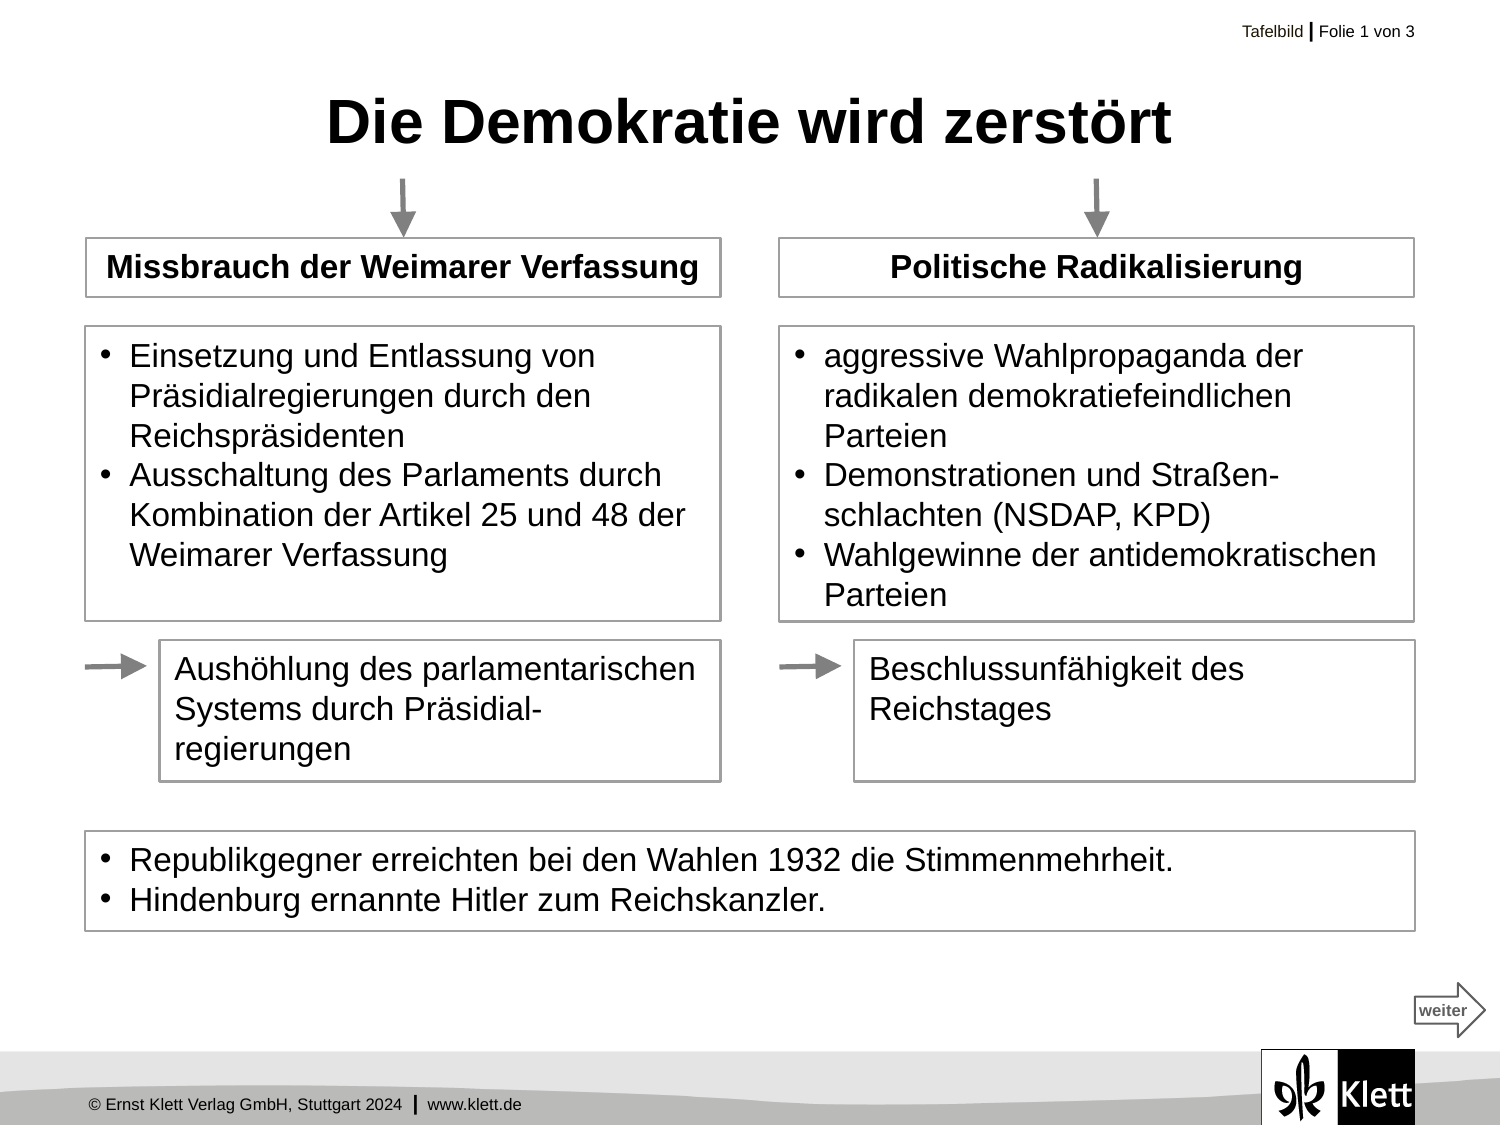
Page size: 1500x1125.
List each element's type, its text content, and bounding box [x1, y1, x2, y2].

text_box aggressive Wahl­propaganda der radikalen demokra­tie­feindlichen Parteien Demonstrationen und Straßen-schlachten (NSDAP, KPD) Wahlgewinne der antidemokratischen Parteien [779, 326, 1415, 622]
text_box Politische Radikalisierung [779, 237, 1415, 297]
text_box Aushöhlung des parlamentarischen Systems durch Präsidial-regierungen [159, 639, 721, 782]
text_box Beschlussunfähigkeit des Reichstages [854, 639, 1416, 782]
picture [0, 1039, 1500, 1125]
text_box [0, 58, 1500, 1039]
text_box Missbrauch der Weimarer Verfassung [85, 237, 721, 297]
title Die Demokratie wird zerstört [85, 90, 1415, 179]
text_box Republikgegner erreichten bei den Wahlen 1932 die Stimmenmehrheit. Hindenburg ernannte Hitler zum Reichskanzler. [84, 830, 1416, 931]
text_box weiter [1412, 981, 1488, 1040]
text_box Einsetzung und Entlassung von Präsidialregierungen durch den Reichspräsidenten Ausschaltung des Parlaments durch Kombination der Artikel 25 und 48 der Weimarer Verfassung [84, 326, 721, 622]
